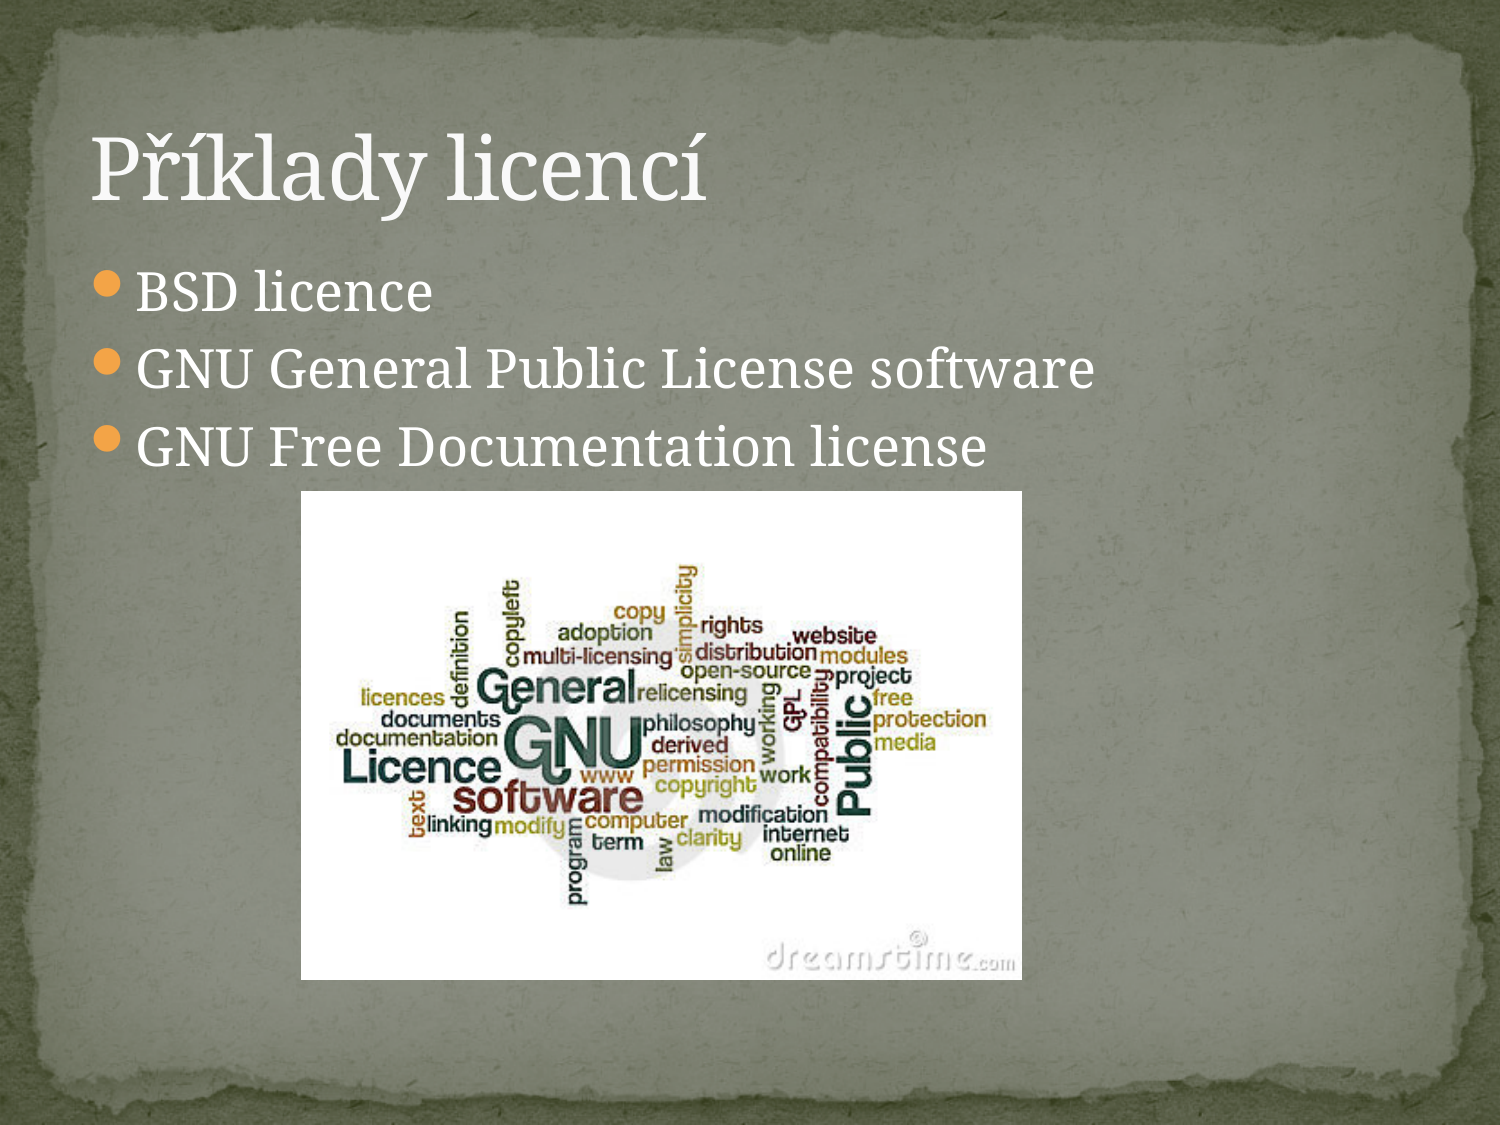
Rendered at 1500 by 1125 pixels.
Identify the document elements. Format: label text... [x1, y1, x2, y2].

title Příklady licencí [74, 24, 1425, 225]
picture [301, 491, 1022, 980]
list BSD licence GNU General Public License software GNU Free Documentation license [75, 249, 1258, 787]
